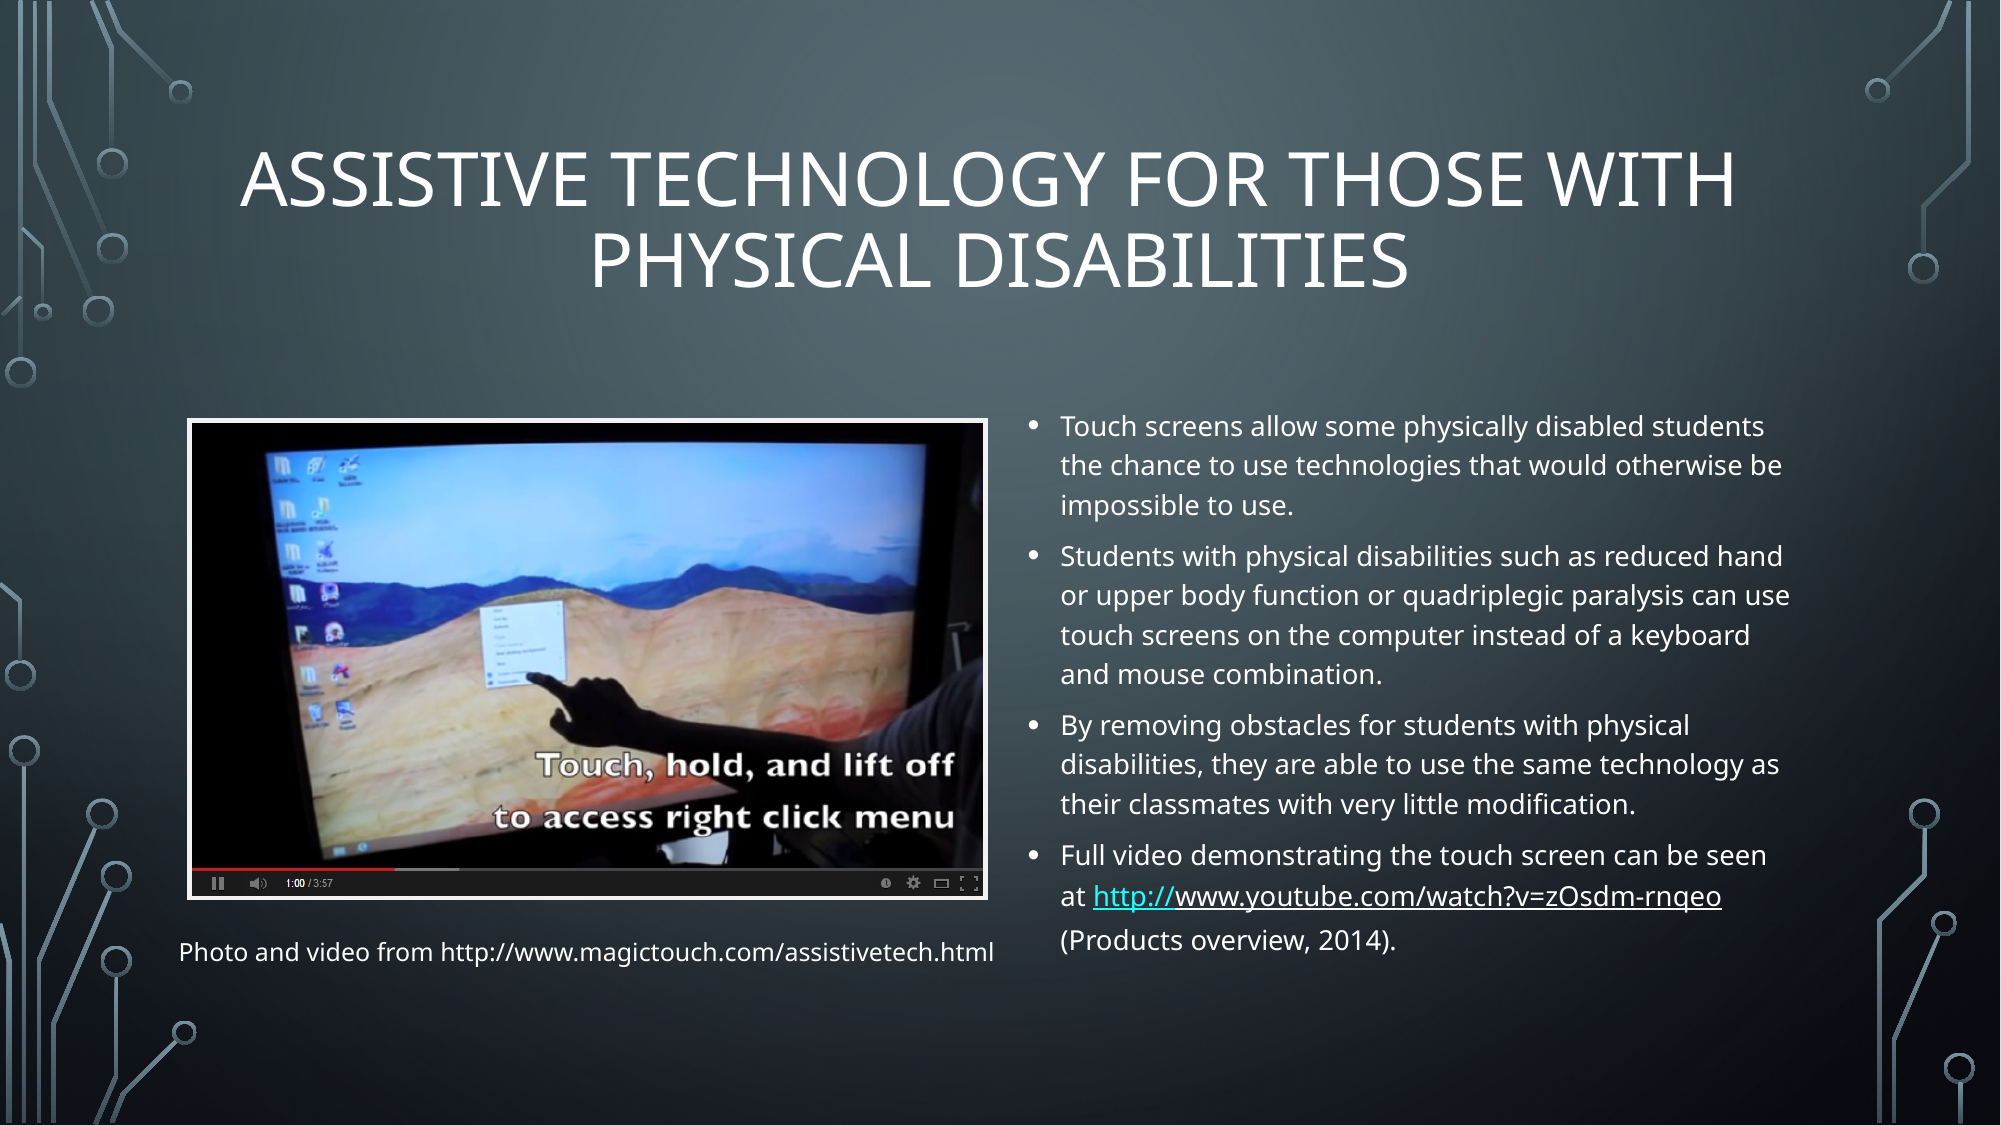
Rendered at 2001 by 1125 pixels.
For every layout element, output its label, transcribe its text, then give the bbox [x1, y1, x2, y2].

text_box Photo and video from http://www.magictouch.com/assistivetech.html [163, 929, 1011, 975]
list Touch screens allow some physically disabled students the chance to use technologies that would otherwise be impossible to use. Students with physical disabilities such as reduced hand or upper body function or quadriplegic paralysis can use touch screens on the computer instead of a keyboard and mouse combination. By removing obstacles for students with physical disabilities, they are able to use the same technology as their classmates with very little modification. Full video demonstrating the touch screen can be seen at http://www.youtube.com/watch?v=zOsdm-rnqeo (Products overview, 2014). [1012, 394, 1813, 976]
title assistive technology for those with Physical Disabilities [187, 101, 1813, 344]
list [186, 418, 988, 901]
